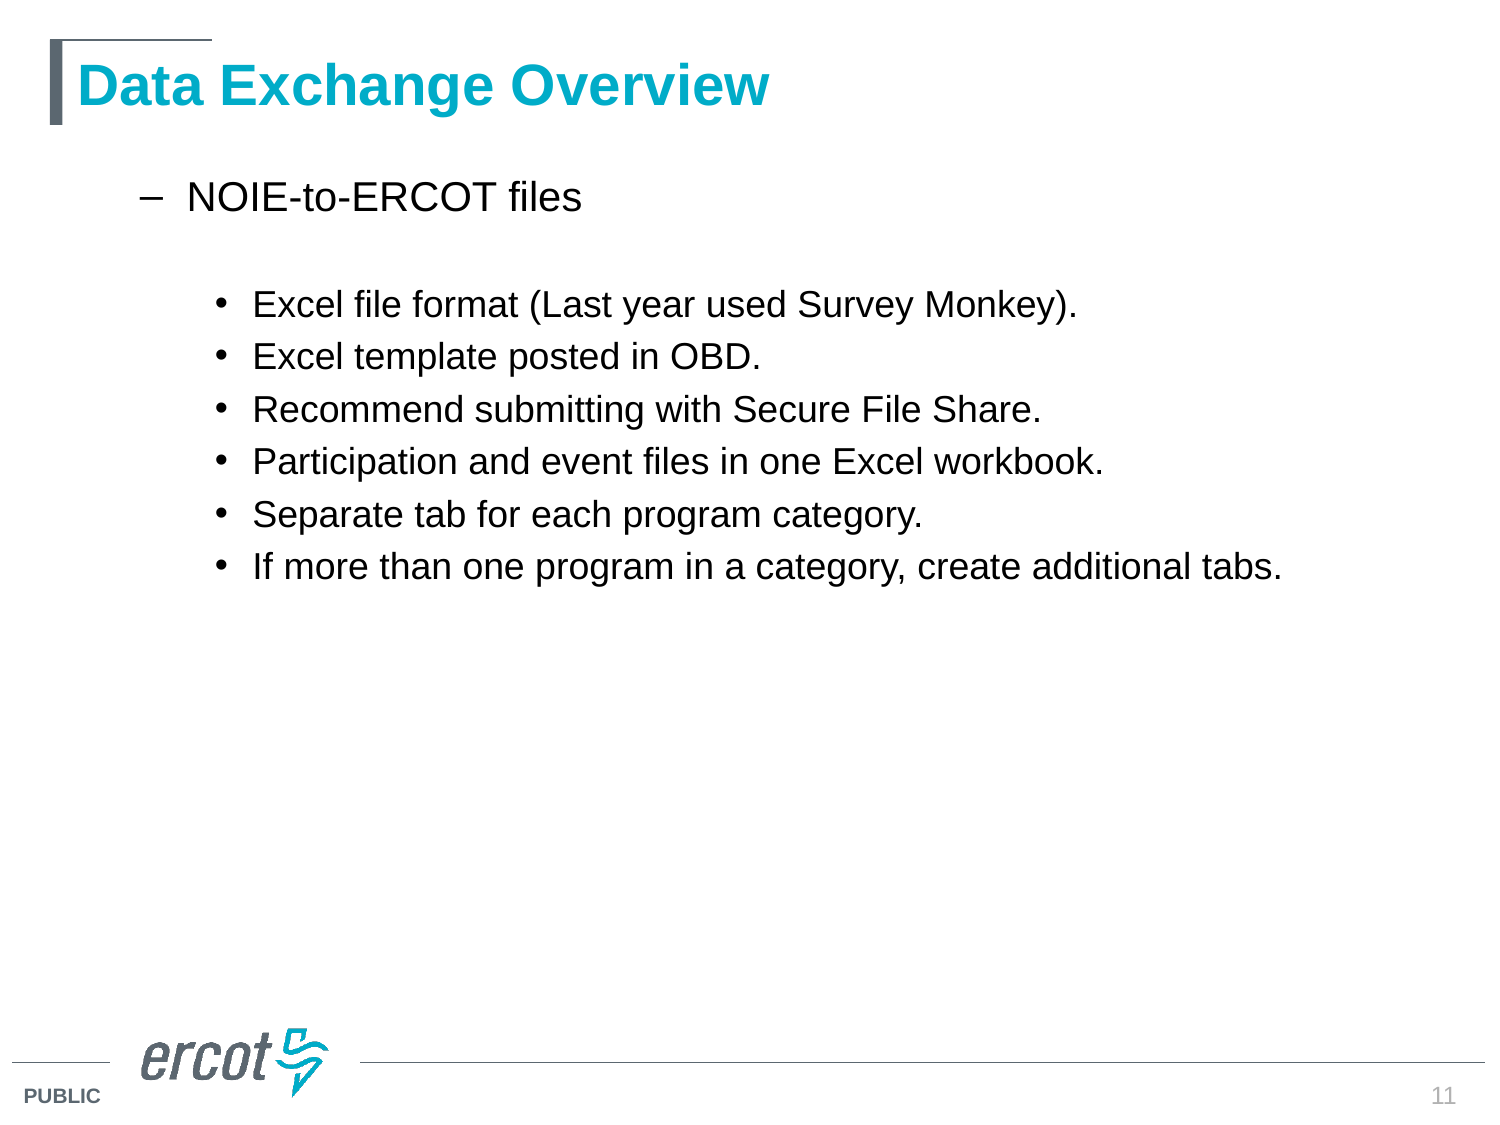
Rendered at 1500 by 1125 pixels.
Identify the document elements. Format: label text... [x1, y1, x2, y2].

title Data Exchange Overview [62, 39, 1450, 125]
list NOIE-to-ERCOT files Excel file format (Last year used Survey Monkey). Excel template posted in OBD. Recommend submitting with Secure File Share. Participation and event files in one Excel workbook. Separate tab for each program category. If more than one program in a category, create additional tabs. [50, 162, 1450, 1025]
slide_number 11 [1400, 1076, 1488, 1113]
picture [137, 1025, 332, 1100]
